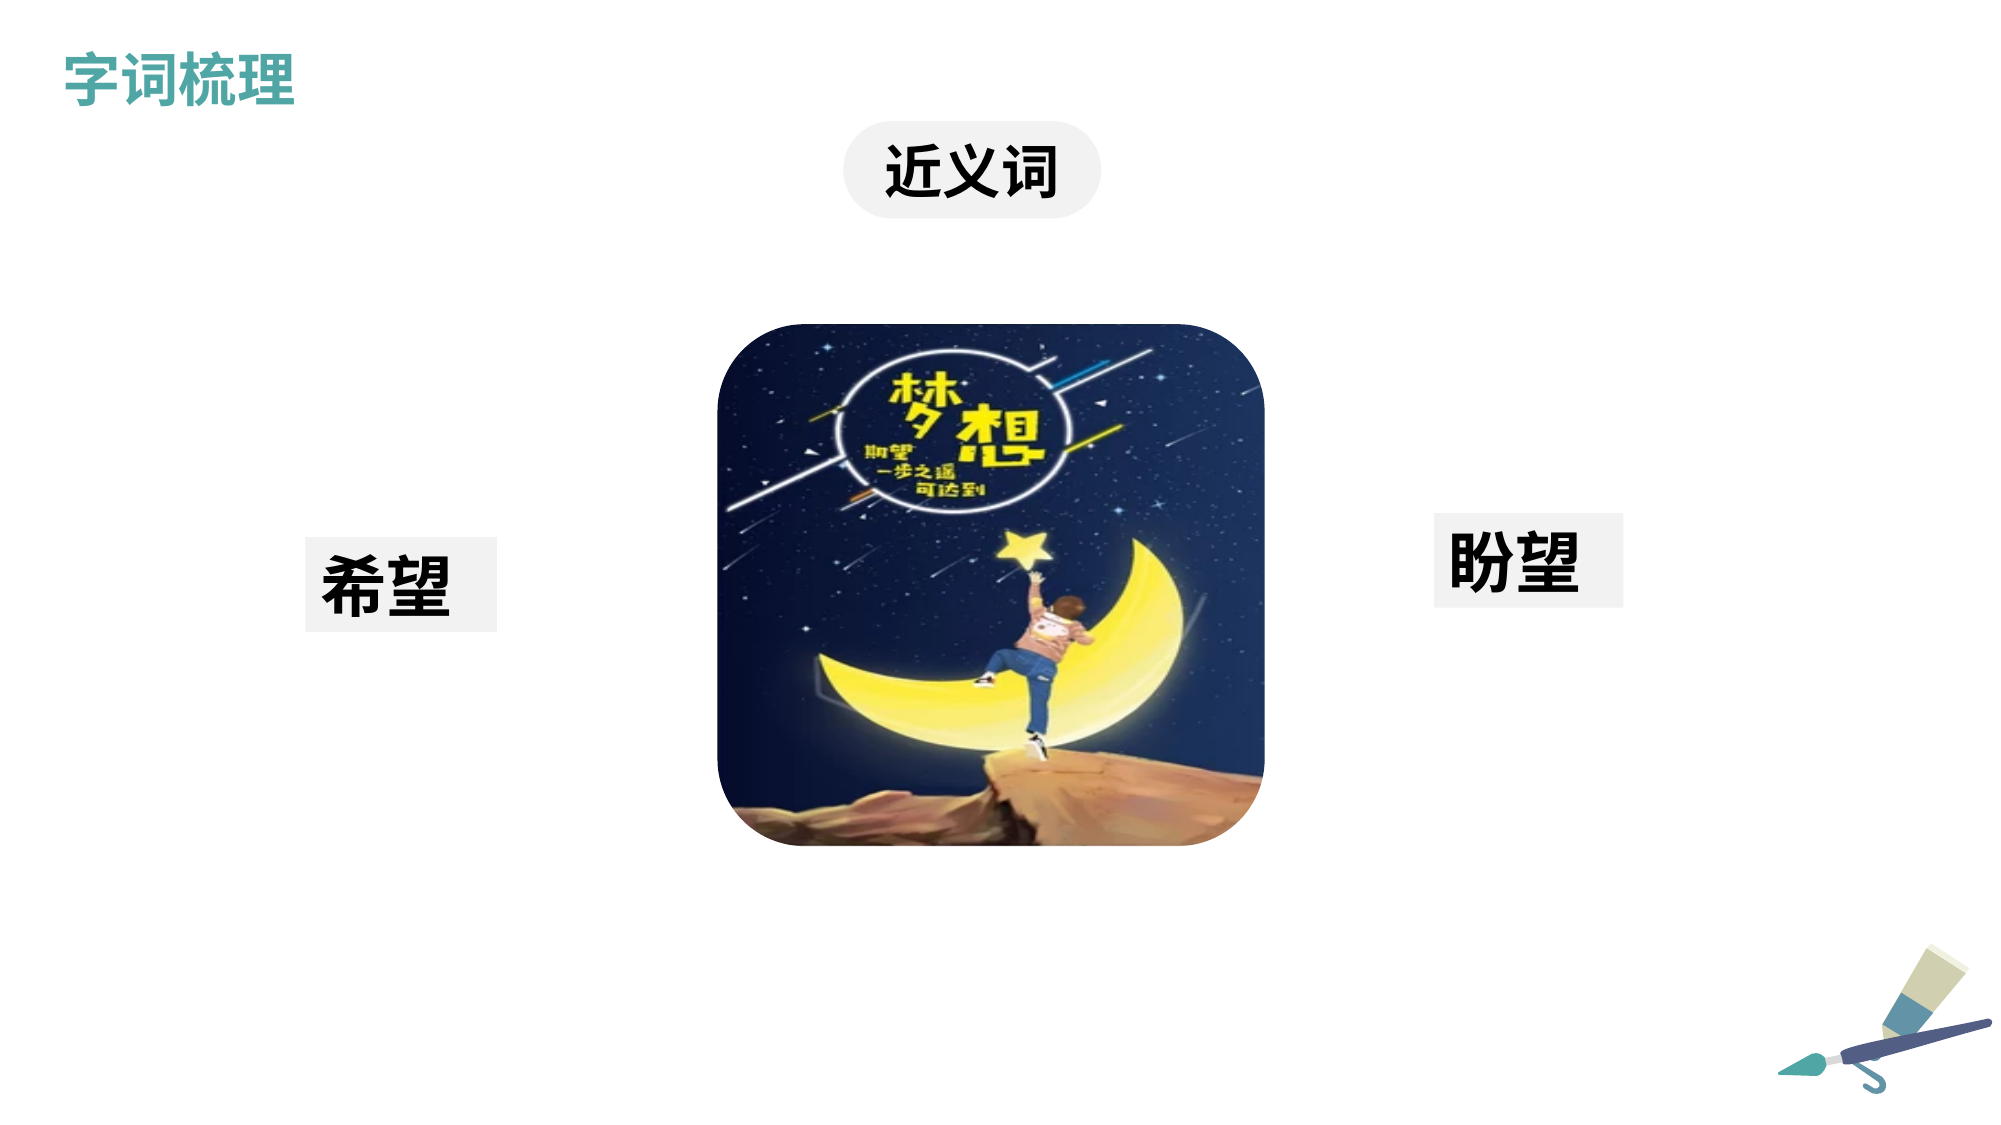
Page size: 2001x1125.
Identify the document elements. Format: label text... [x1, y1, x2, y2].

text_box 盼望 [1434, 513, 1624, 608]
text_box 字词梳理 [47, 35, 311, 121]
text_box 希望 [305, 537, 497, 632]
picture [717, 324, 1265, 847]
text_box 近义词 [842, 120, 1103, 220]
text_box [1811, 945, 1974, 1125]
